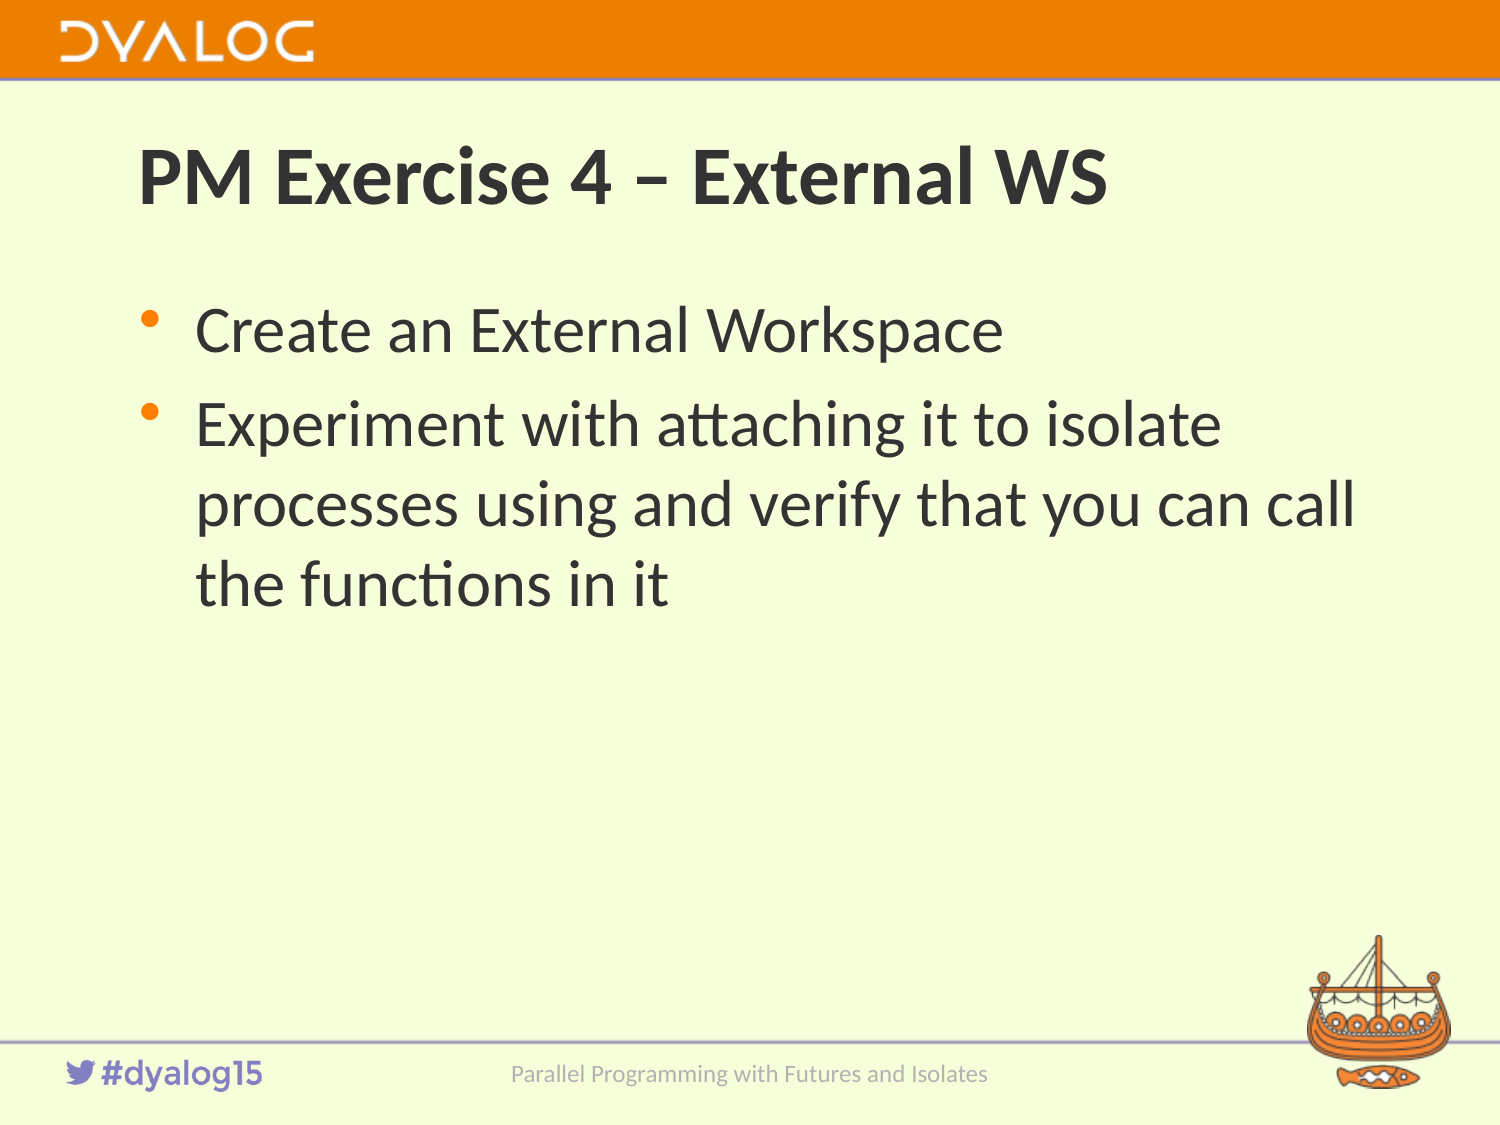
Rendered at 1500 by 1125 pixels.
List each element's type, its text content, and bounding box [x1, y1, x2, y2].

list Create an External Workspace Experiment with attaching it to isolate processes using and verify that you can call the functions in it [123, 278, 1376, 988]
title PM Exercise 4 – External WS [123, 113, 1376, 254]
footer Parallel Programming with Futures and Isolates [395, 1042, 1105, 1103]
picture [0, 0, 1500, 1125]
